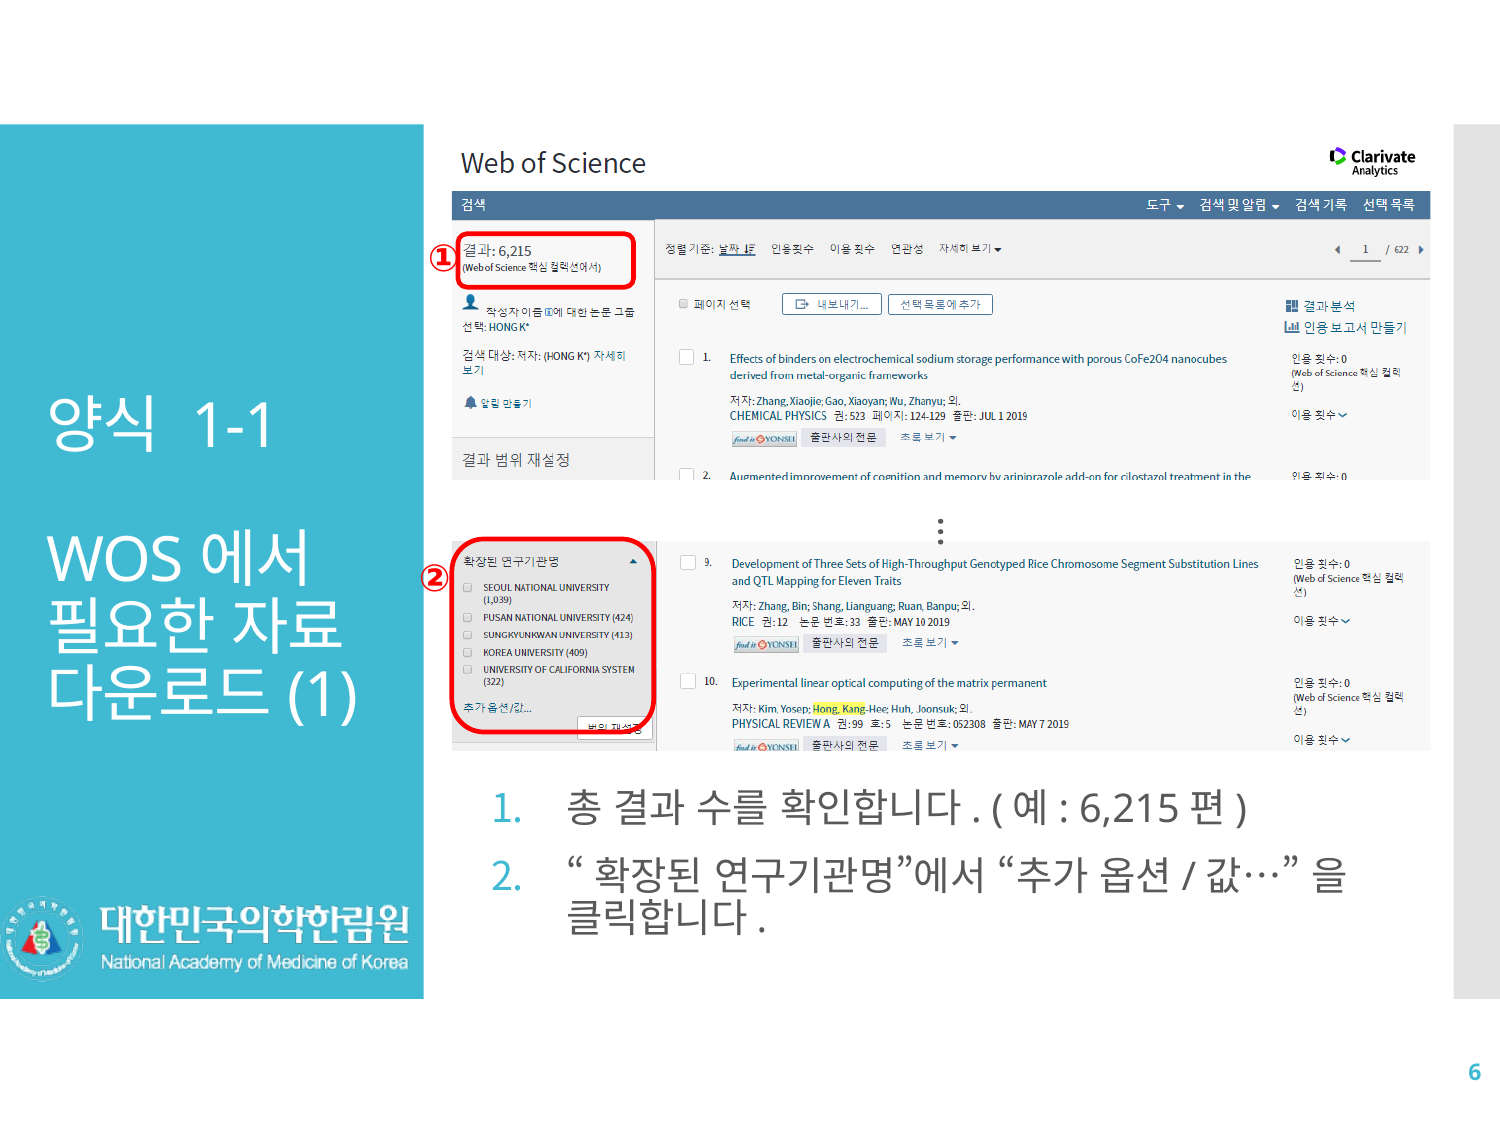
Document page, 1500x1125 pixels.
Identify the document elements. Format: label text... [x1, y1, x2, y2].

text_box … [894, 508, 988, 540]
picture [451, 147, 1431, 480]
title 양식 1-1 WOS에서 필요한 자료 다운로드(1) [31, 184, 394, 896]
text_box ① [413, 226, 451, 286]
slide_number 6 [1308, 1042, 1497, 1103]
picture [0, 896, 410, 982]
text_box ② [404, 546, 451, 606]
list 총 결과 수를 확인합니다. (예: 6,215편) “확장된 연구기관명”에서 “추가 옵션/값…” 을 클릭합니다. [476, 781, 1376, 982]
picture [451, 540, 1431, 751]
